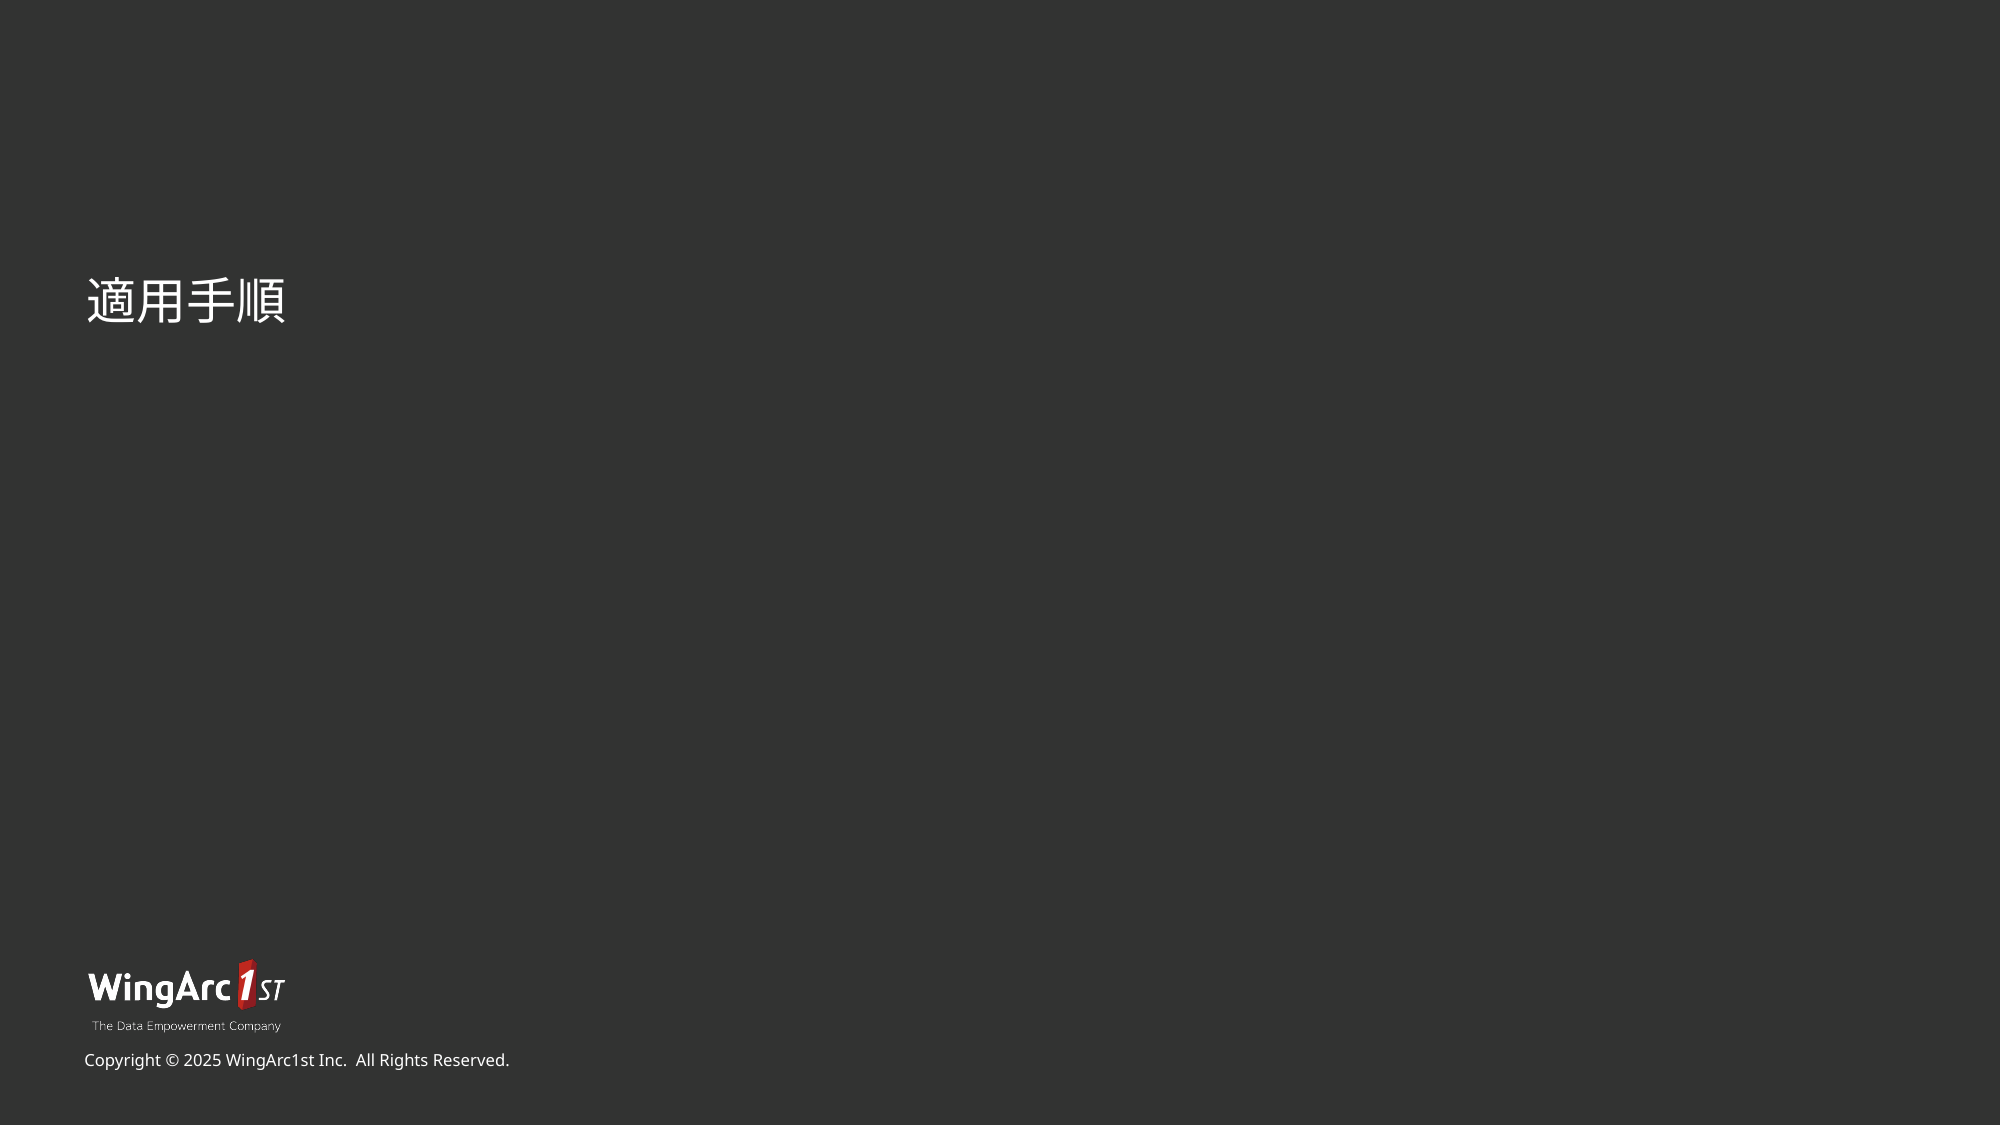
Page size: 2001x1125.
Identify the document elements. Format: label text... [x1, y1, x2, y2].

title 適用手順 [86, 262, 1178, 338]
picture [73, 944, 300, 1045]
